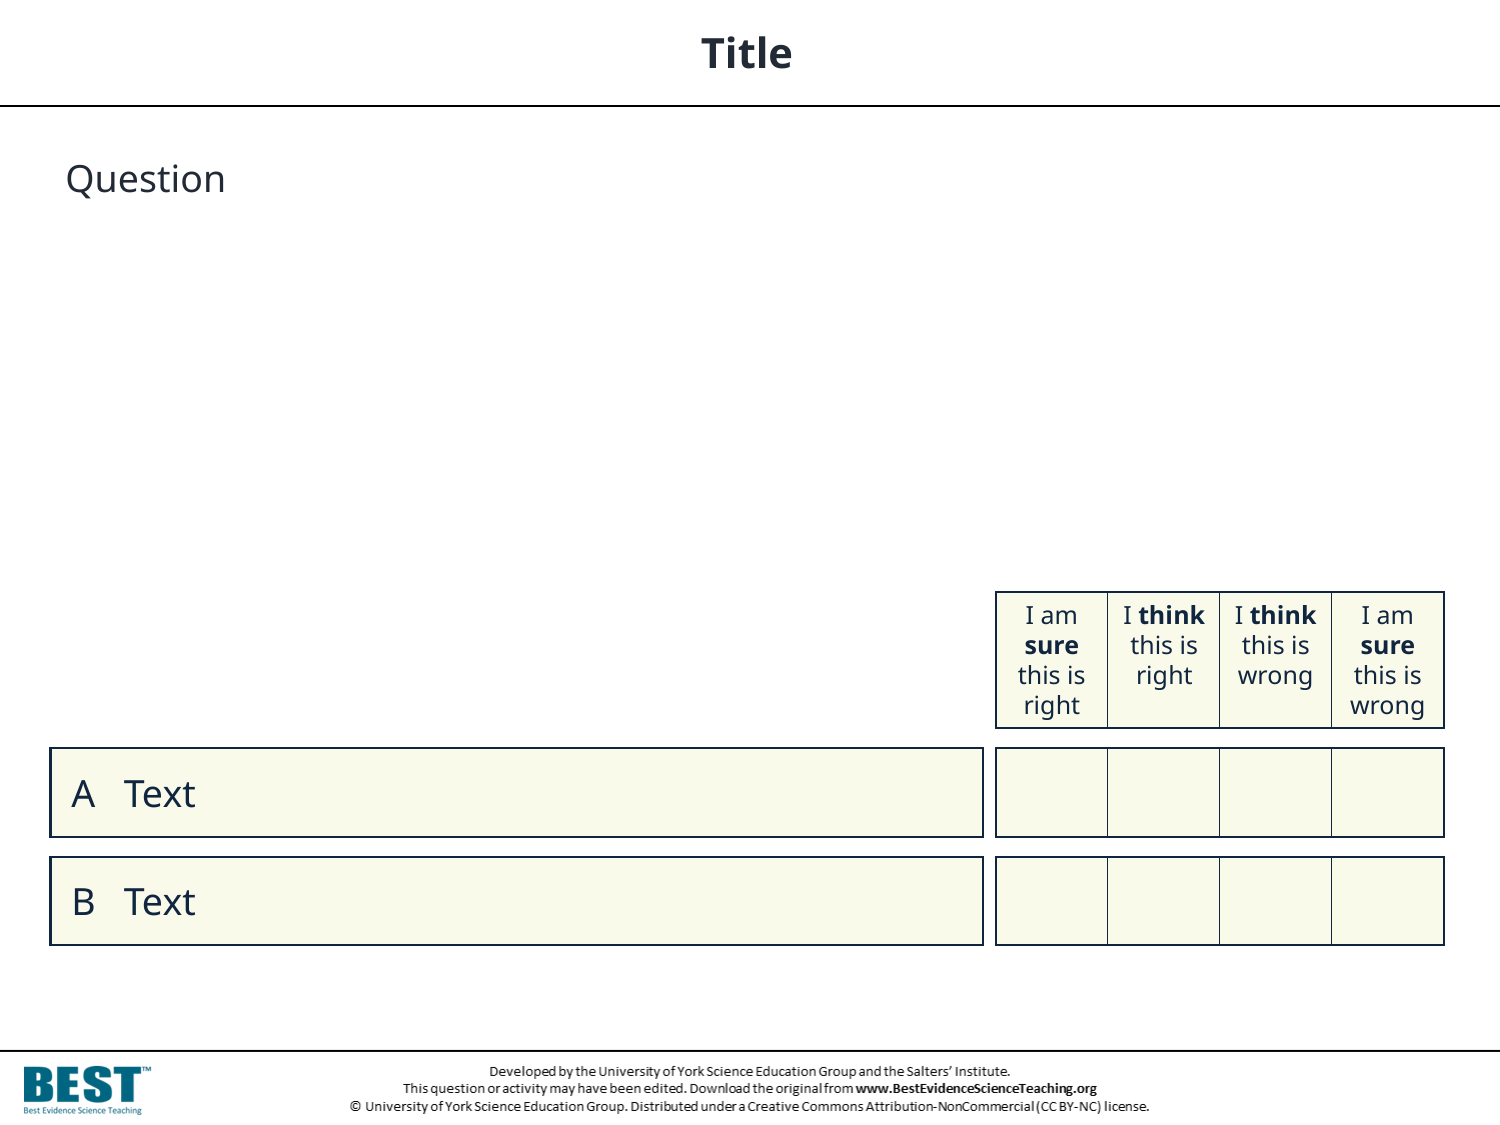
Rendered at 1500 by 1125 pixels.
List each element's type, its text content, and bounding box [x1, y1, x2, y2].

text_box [995, 591, 1444, 730]
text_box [995, 856, 1444, 946]
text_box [995, 748, 1444, 838]
text_box Title [23, 4, 1471, 99]
picture [0, 105, 1500, 1125]
